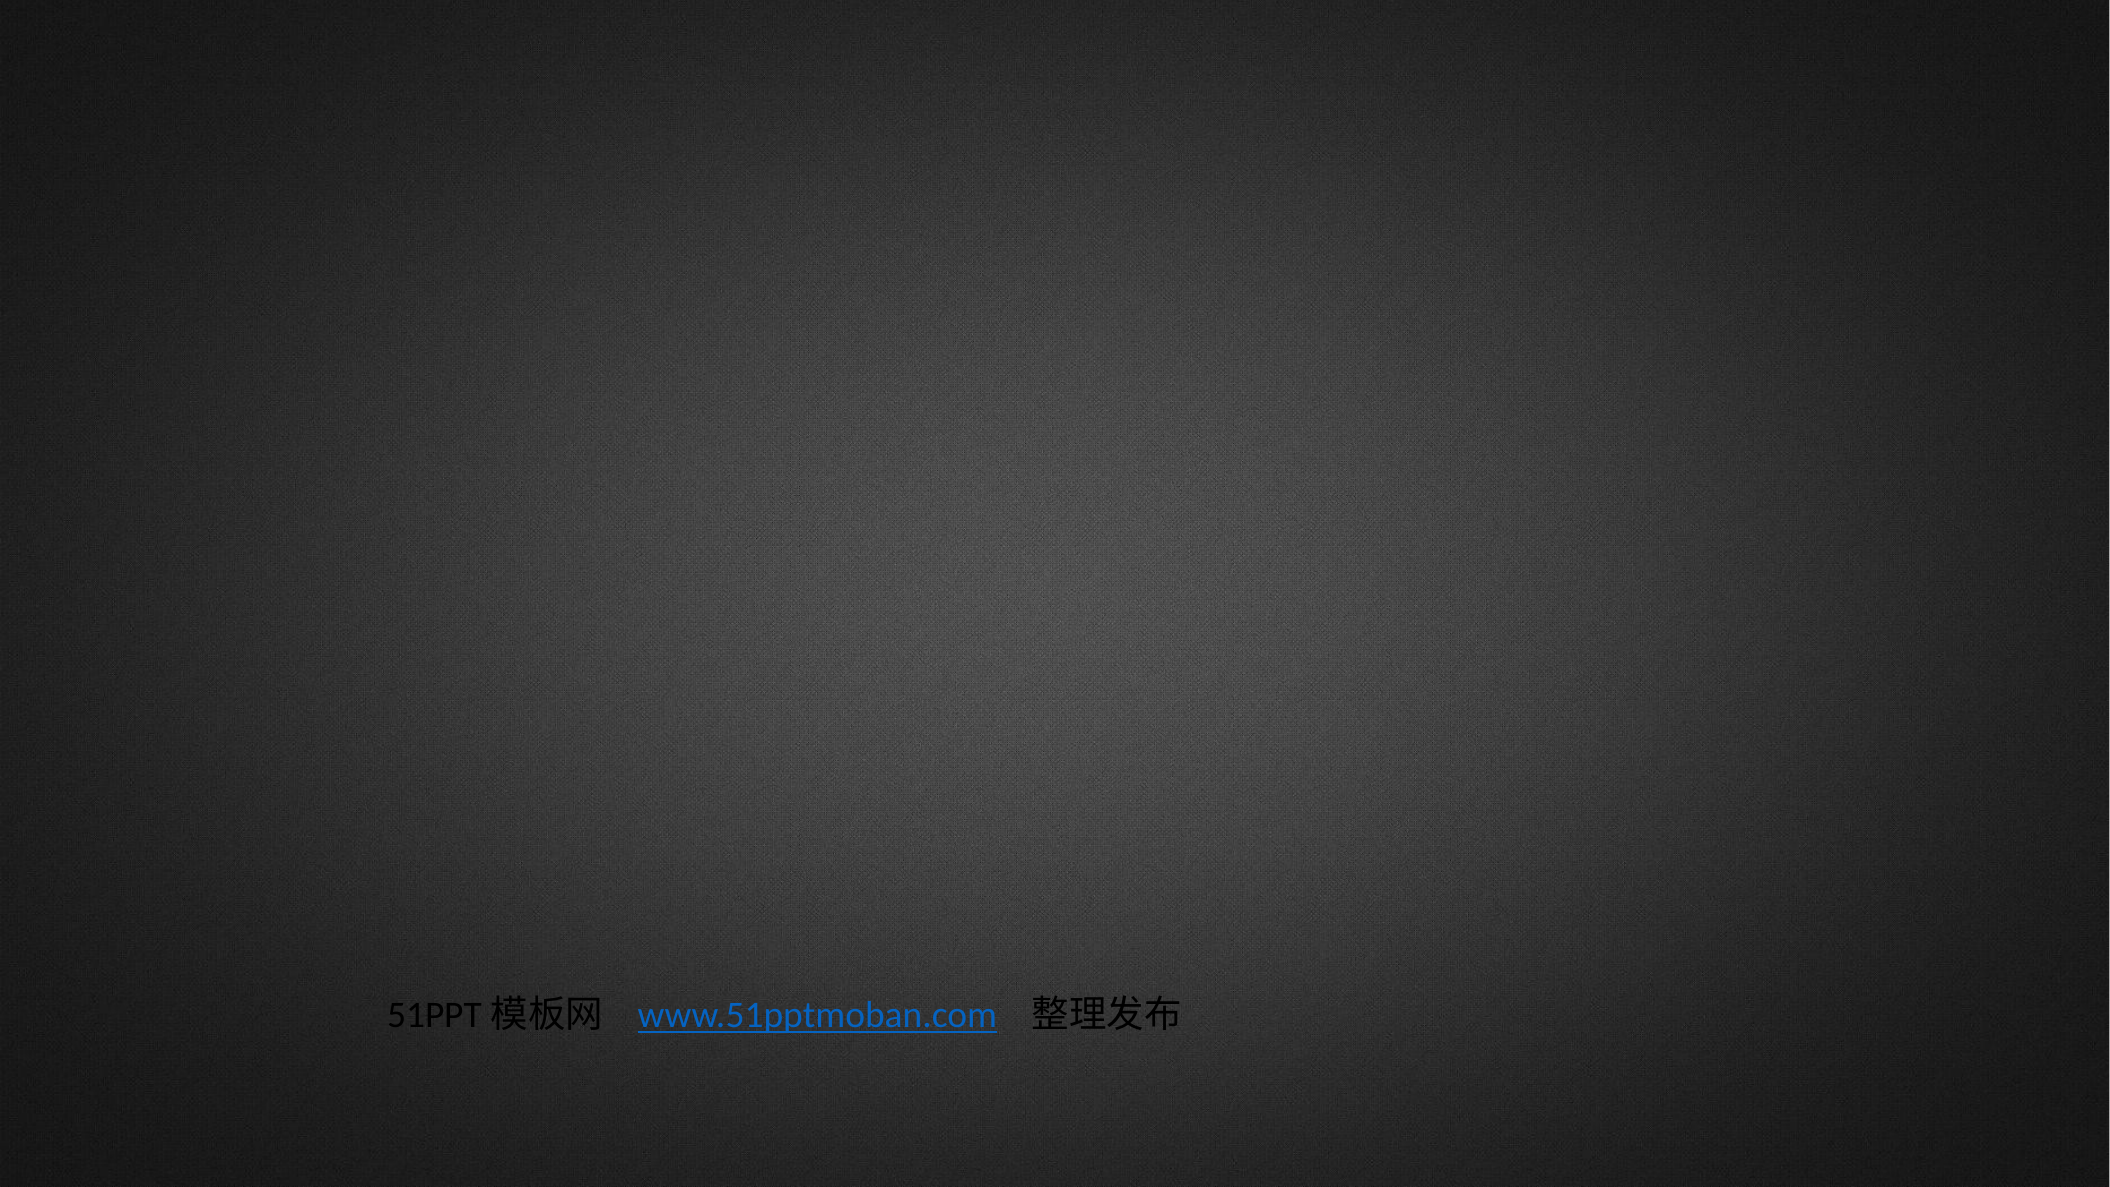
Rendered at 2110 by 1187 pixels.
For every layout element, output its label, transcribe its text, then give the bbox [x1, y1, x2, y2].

picture [0, 0, 2110, 1187]
text_box 51PPT模板网 www.51pptmoban.com 整理发布 [372, 982, 1197, 1043]
